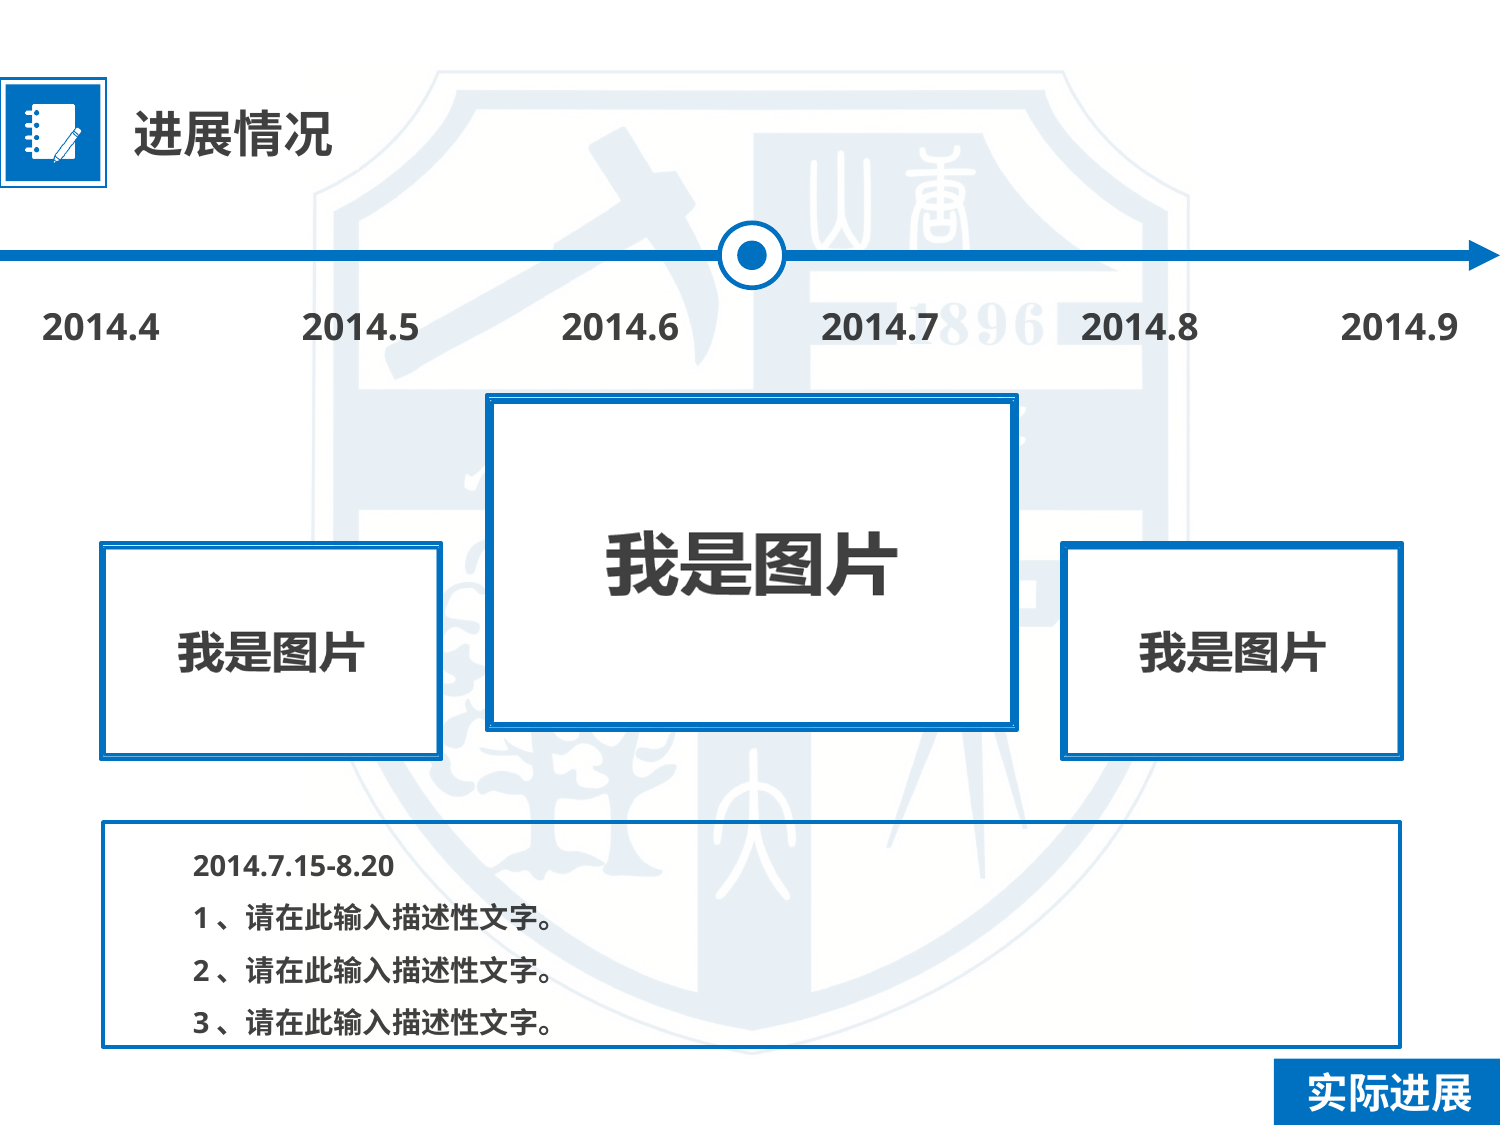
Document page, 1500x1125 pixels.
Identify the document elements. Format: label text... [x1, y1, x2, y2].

picture [488, 397, 1015, 728]
text_box 2014.7.15-8.20 1、请在此输入描述性文字。 2、请在此输入描述性文字。 3、请在此输入描述性文字。 [103, 822, 1401, 1047]
text_box 2014.8 [1066, 295, 1233, 356]
text_box 2014.4 [27, 295, 194, 356]
text_box 2014.9 [1325, 295, 1492, 356]
text_box 2014.6 [546, 295, 713, 356]
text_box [719, 222, 785, 288]
text_box 2014.5 [286, 295, 453, 356]
text_box 2014.7 [806, 295, 973, 356]
picture [1064, 545, 1401, 757]
picture [102, 545, 440, 757]
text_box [0, 78, 107, 188]
text_box 进展情况 [119, 94, 359, 170]
text_box 实际进展 [1273, 1058, 1500, 1125]
